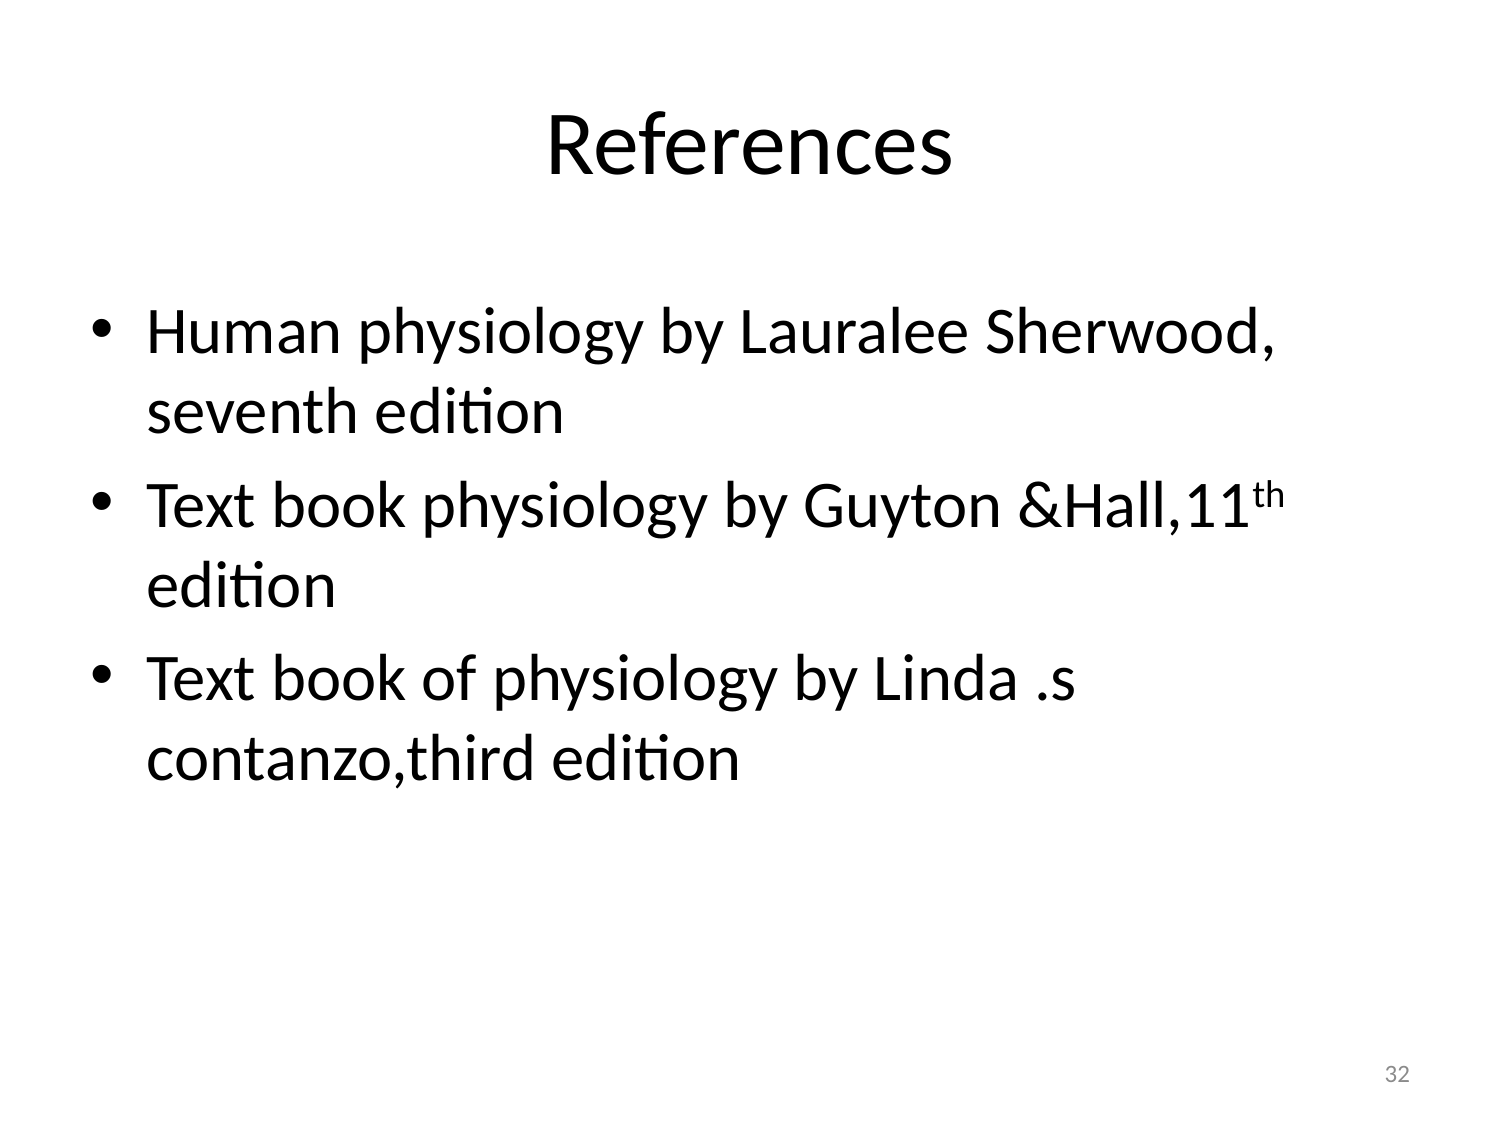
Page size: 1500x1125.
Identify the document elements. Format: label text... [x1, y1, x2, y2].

slide_number 32 [1074, 1042, 1425, 1103]
list Human physiology by Lauralee Sherwood, seventh edition Text book physiology by Guyton &Hall,11th edition Text book of physiology by Linda .s contanzo,third edition [75, 262, 1425, 1005]
title References [75, 75, 1425, 200]
